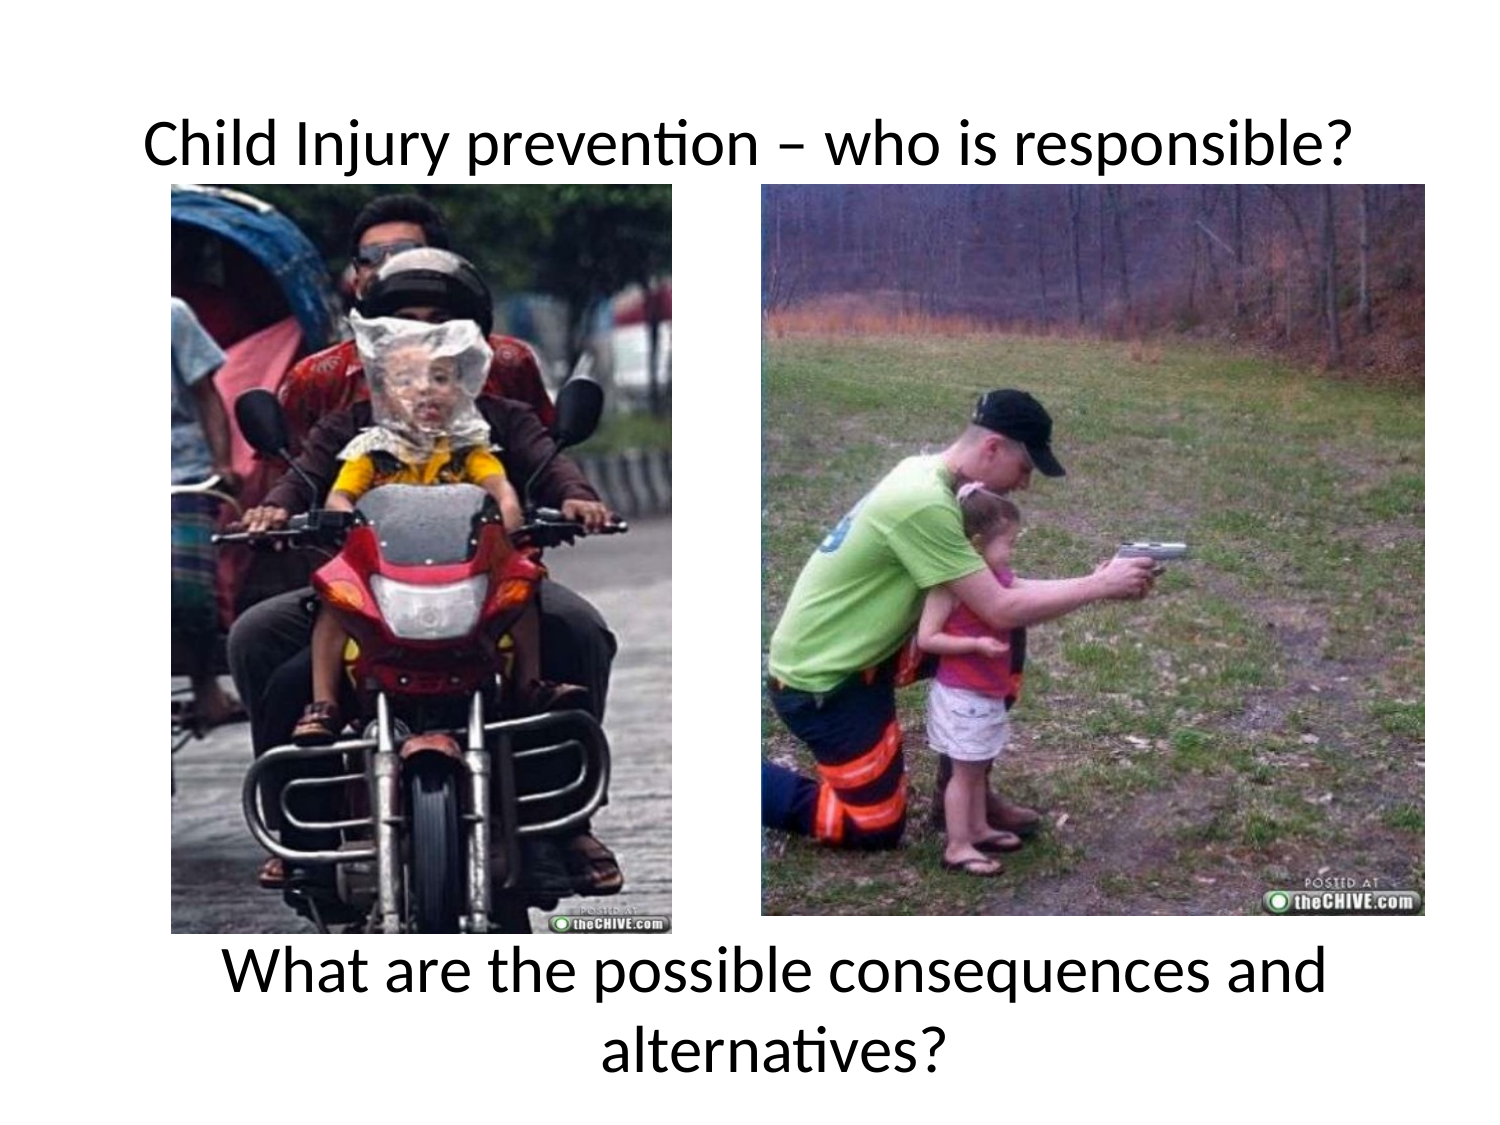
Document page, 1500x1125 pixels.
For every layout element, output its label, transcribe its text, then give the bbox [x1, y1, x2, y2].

title Child Injury prevention – who is responsible? [75, 45, 1425, 233]
text_box What are the possible consequences and alternatives? [100, 912, 1451, 1100]
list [170, 184, 673, 935]
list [761, 184, 1425, 916]
